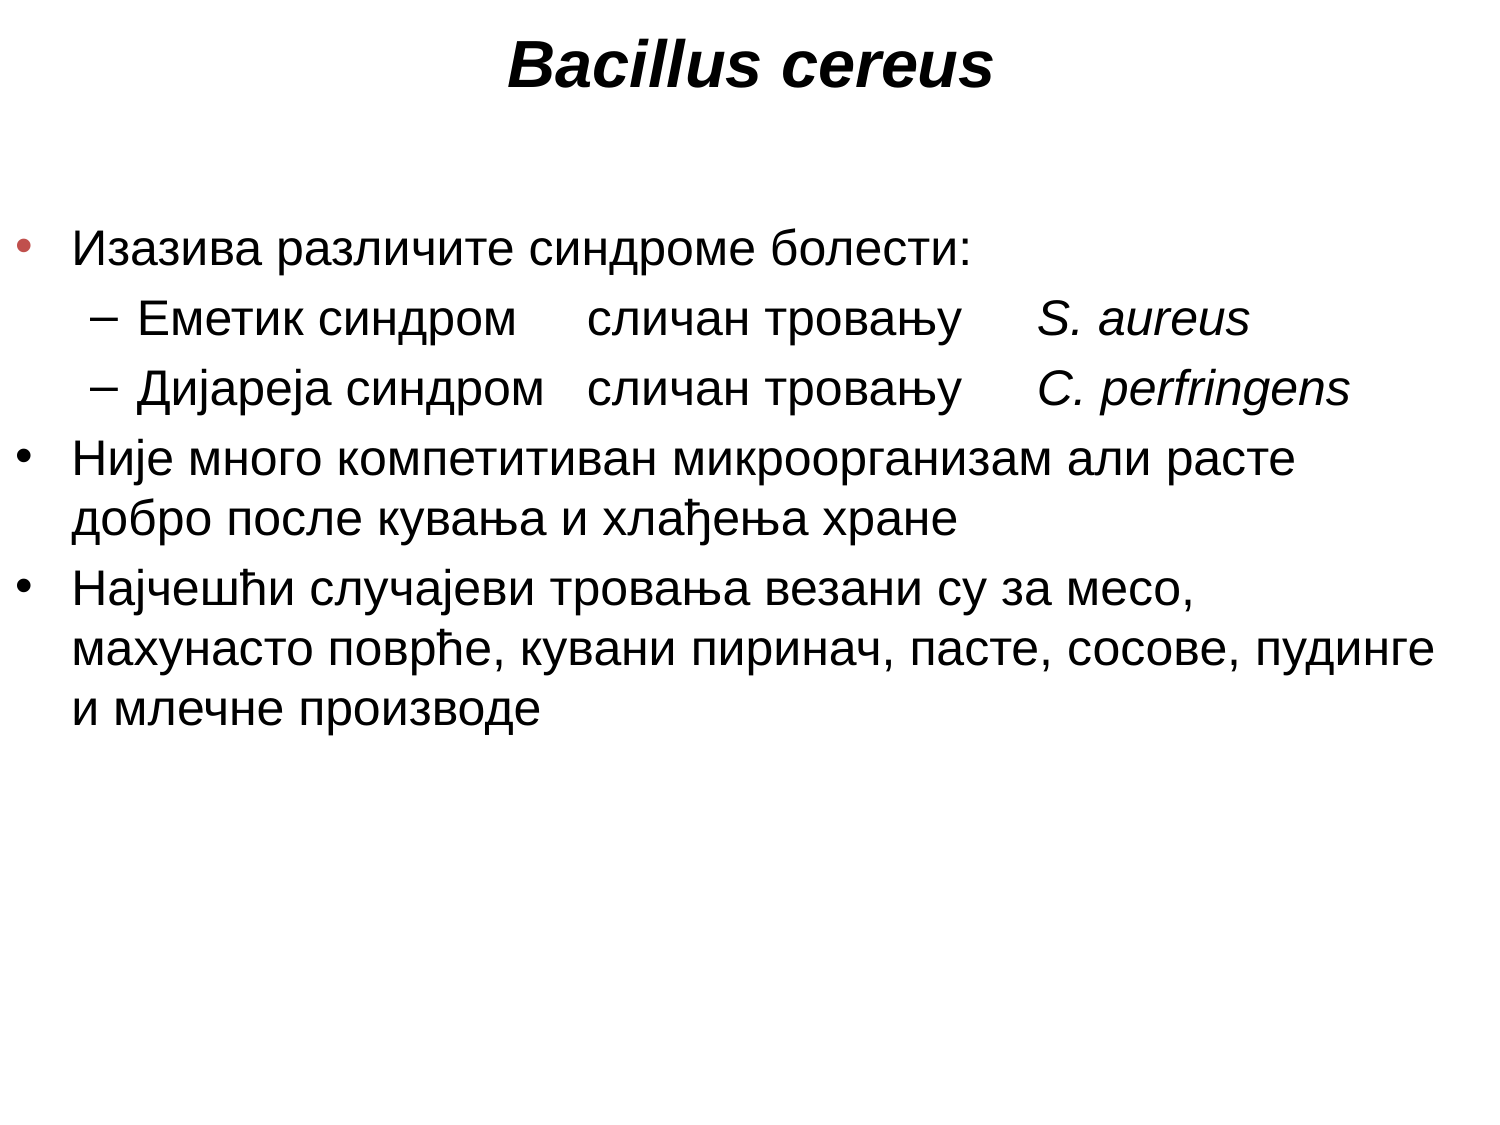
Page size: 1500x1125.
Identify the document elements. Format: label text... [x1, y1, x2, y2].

title Bacillus cereus [76, 0, 1428, 127]
list Изазива различите синдроме болести: Еметик синдром сличан тровању S. aureus Дијареја синдром сличан тровању C. perfringens Није много компетитиван микроорганизам али расте добро после кувања и хлађења хране Најчешћи случајеви тровања везани су за месо, махунасто поврће, кувани пиринач, пасте, сосове, пудинге и млечне производе [0, 207, 1460, 1125]
